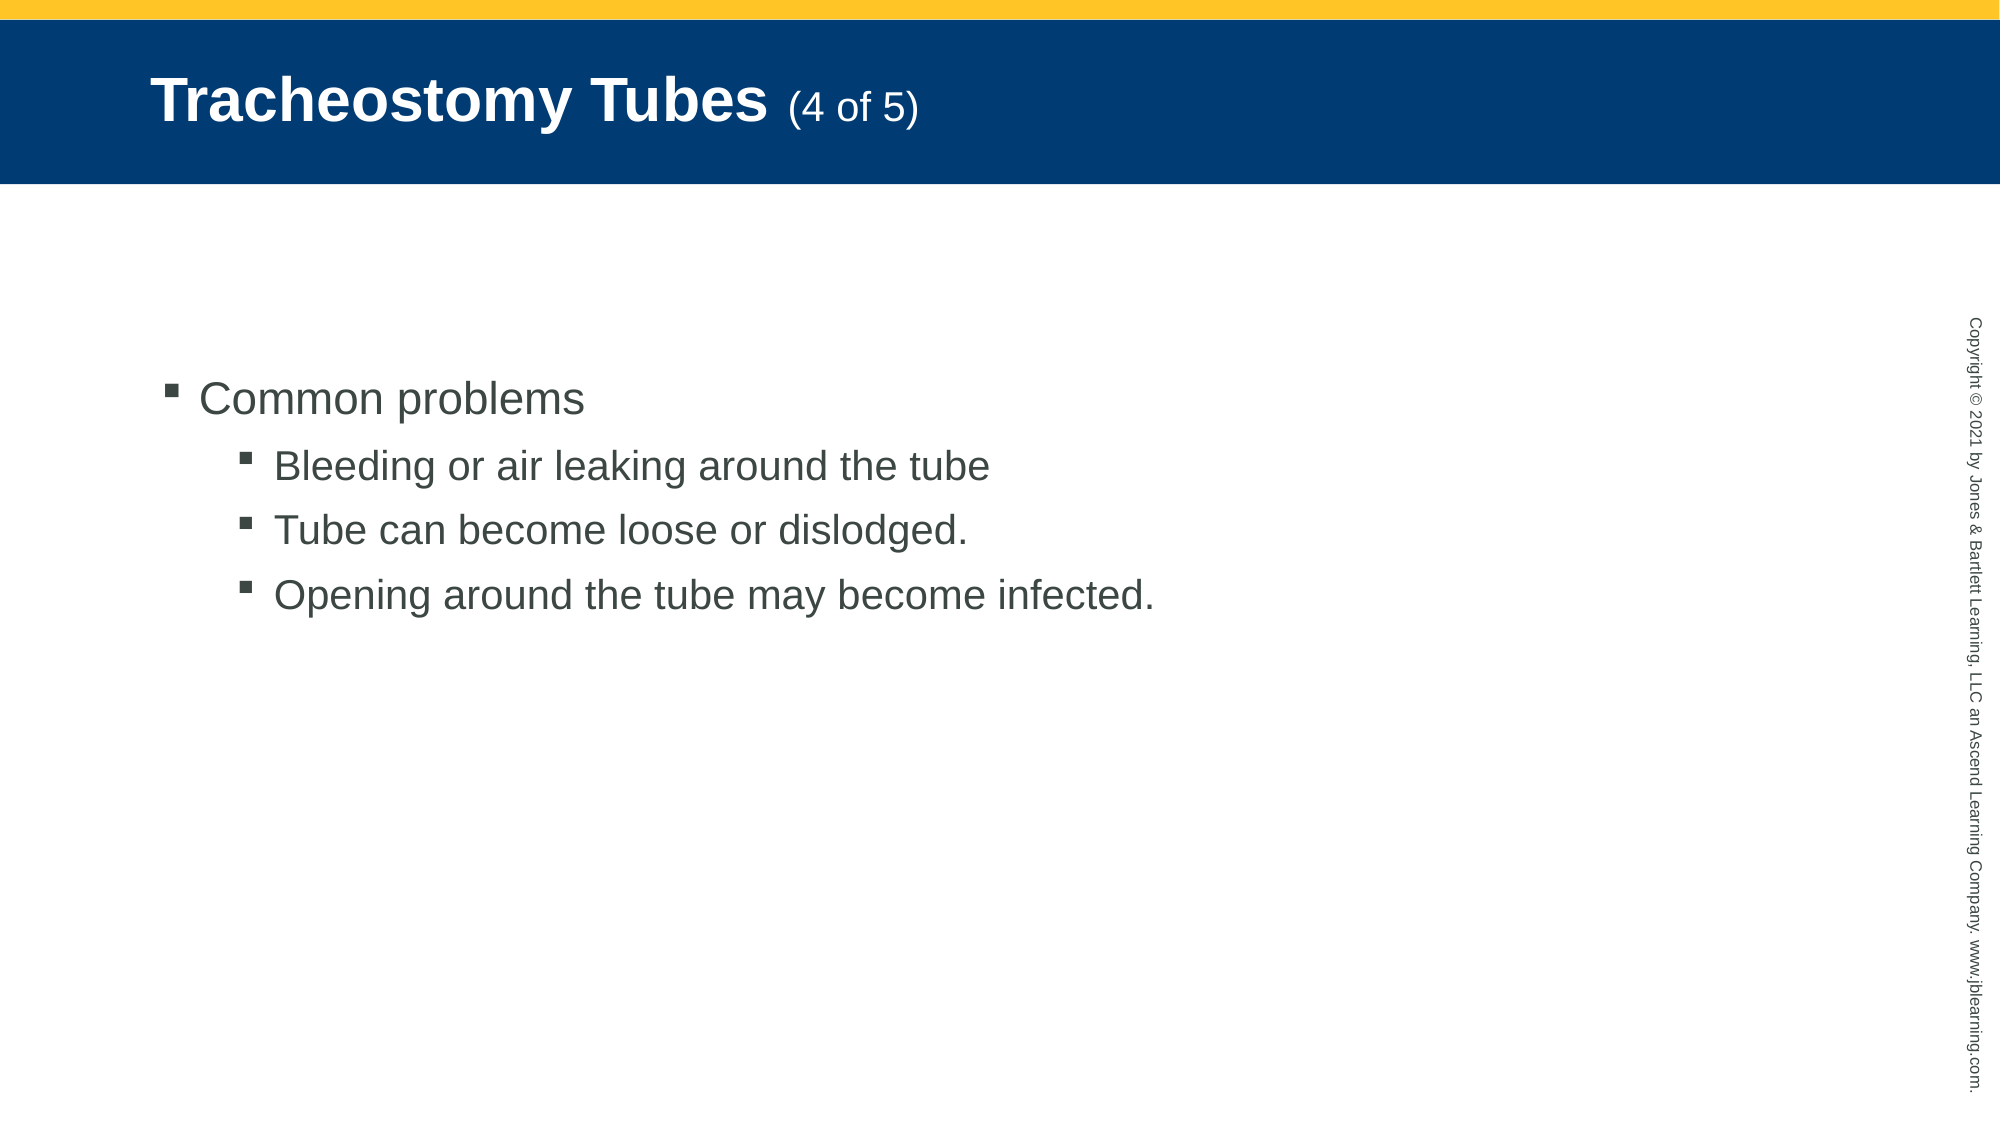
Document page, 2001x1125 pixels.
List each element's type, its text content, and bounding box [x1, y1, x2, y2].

list Common problems Bleeding or air leaking around the tube Tube can become loose or dislodged. Opening around the tube may become infected. [146, 361, 1859, 1016]
title Tracheostomy Tubes (4 of 5) [0, 19, 2000, 185]
